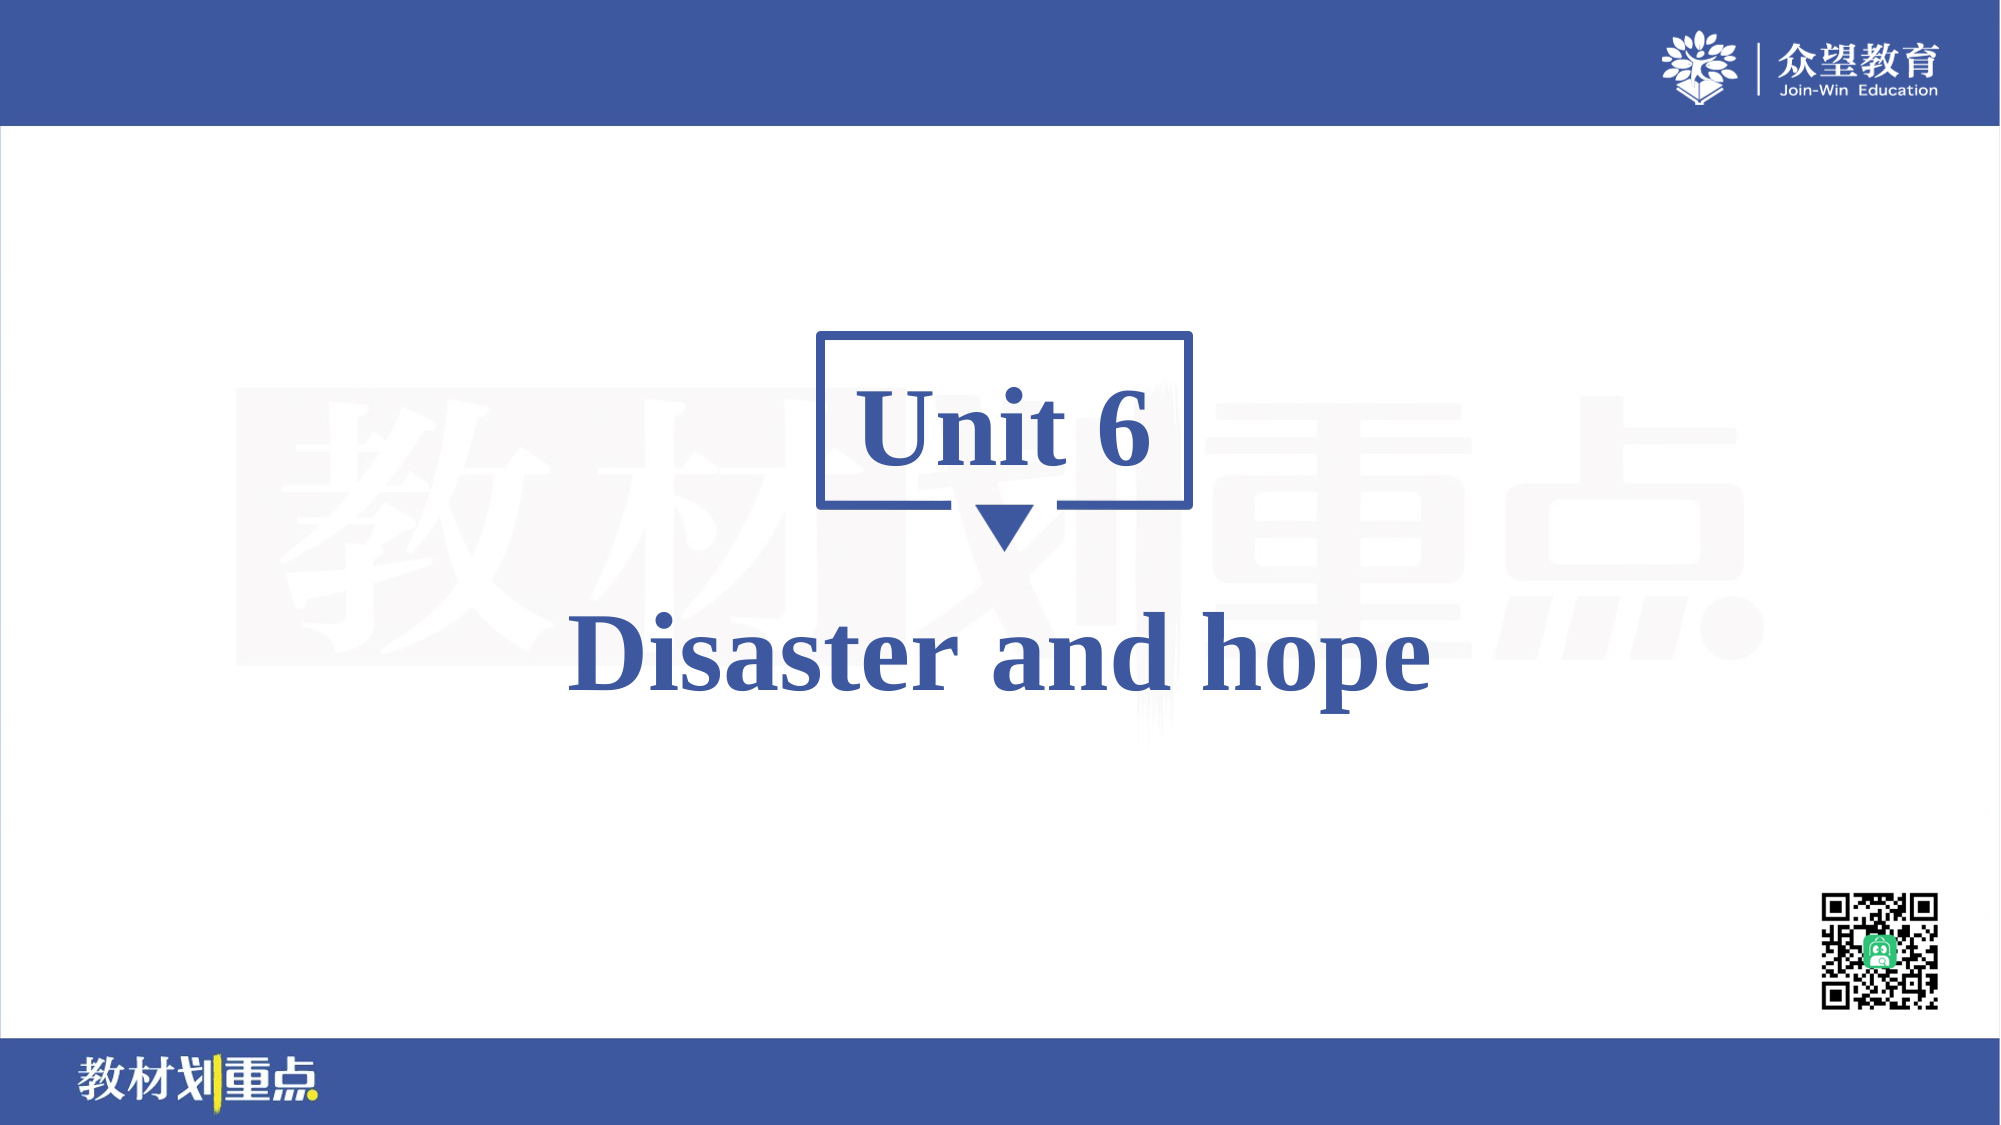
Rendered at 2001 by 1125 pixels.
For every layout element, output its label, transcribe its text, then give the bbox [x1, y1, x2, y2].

picture [0, 0, 2000, 572]
text_box Unit 6 [814, 341, 1193, 495]
text_box Disaster and hope [0, 572, 2000, 822]
picture [0, 822, 2000, 1125]
